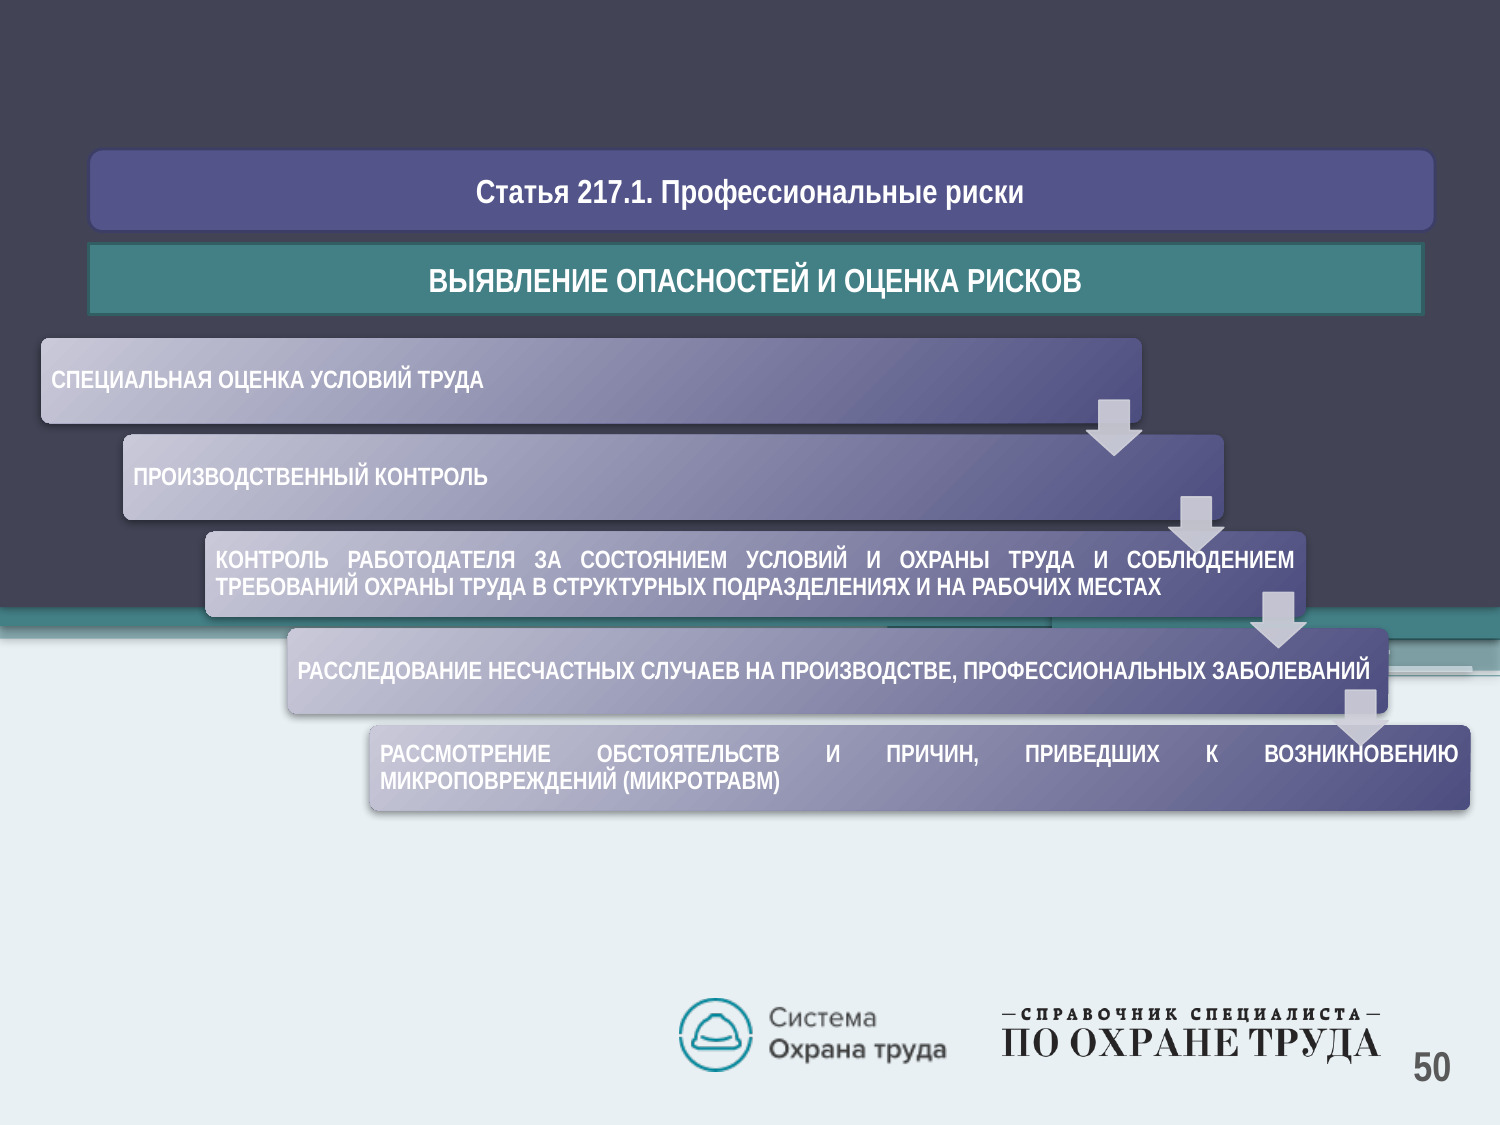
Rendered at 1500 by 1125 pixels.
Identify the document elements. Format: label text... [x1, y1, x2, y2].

picture [678, 997, 947, 1072]
picture [1002, 1008, 1381, 1065]
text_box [41, 337, 1471, 811]
text_box Статья 217.1. Профессиональные риски [86, 147, 1437, 234]
text_box ВЫЯВЛЕНИЕ ОПАСНОСТЕЙ И ОЦЕНКА РИСКОВ [87, 242, 1425, 316]
text_box 50 [1116, 1034, 1467, 1095]
